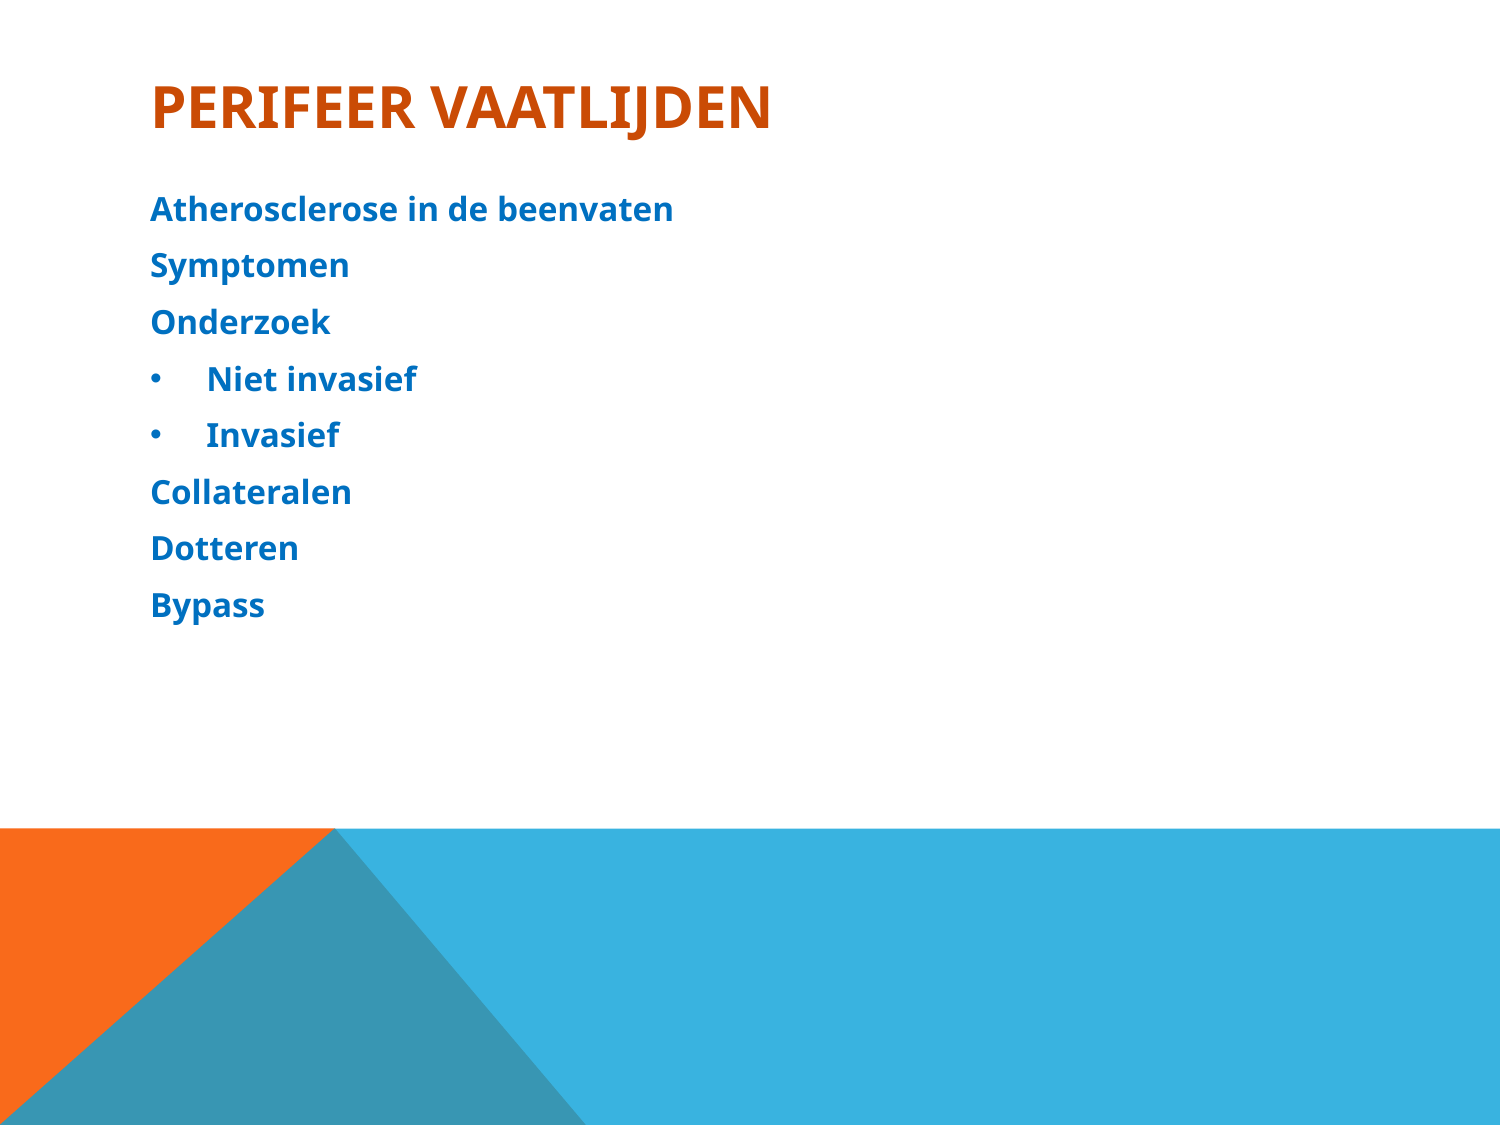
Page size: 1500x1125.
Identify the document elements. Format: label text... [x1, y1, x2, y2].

list Atherosclerose in de beenvaten Symptomen Onderzoek Niet invasief Invasief Collateralen Dotteren Bypass [135, 180, 1369, 768]
title Perifeer vaatlijden [135, 60, 1369, 150]
